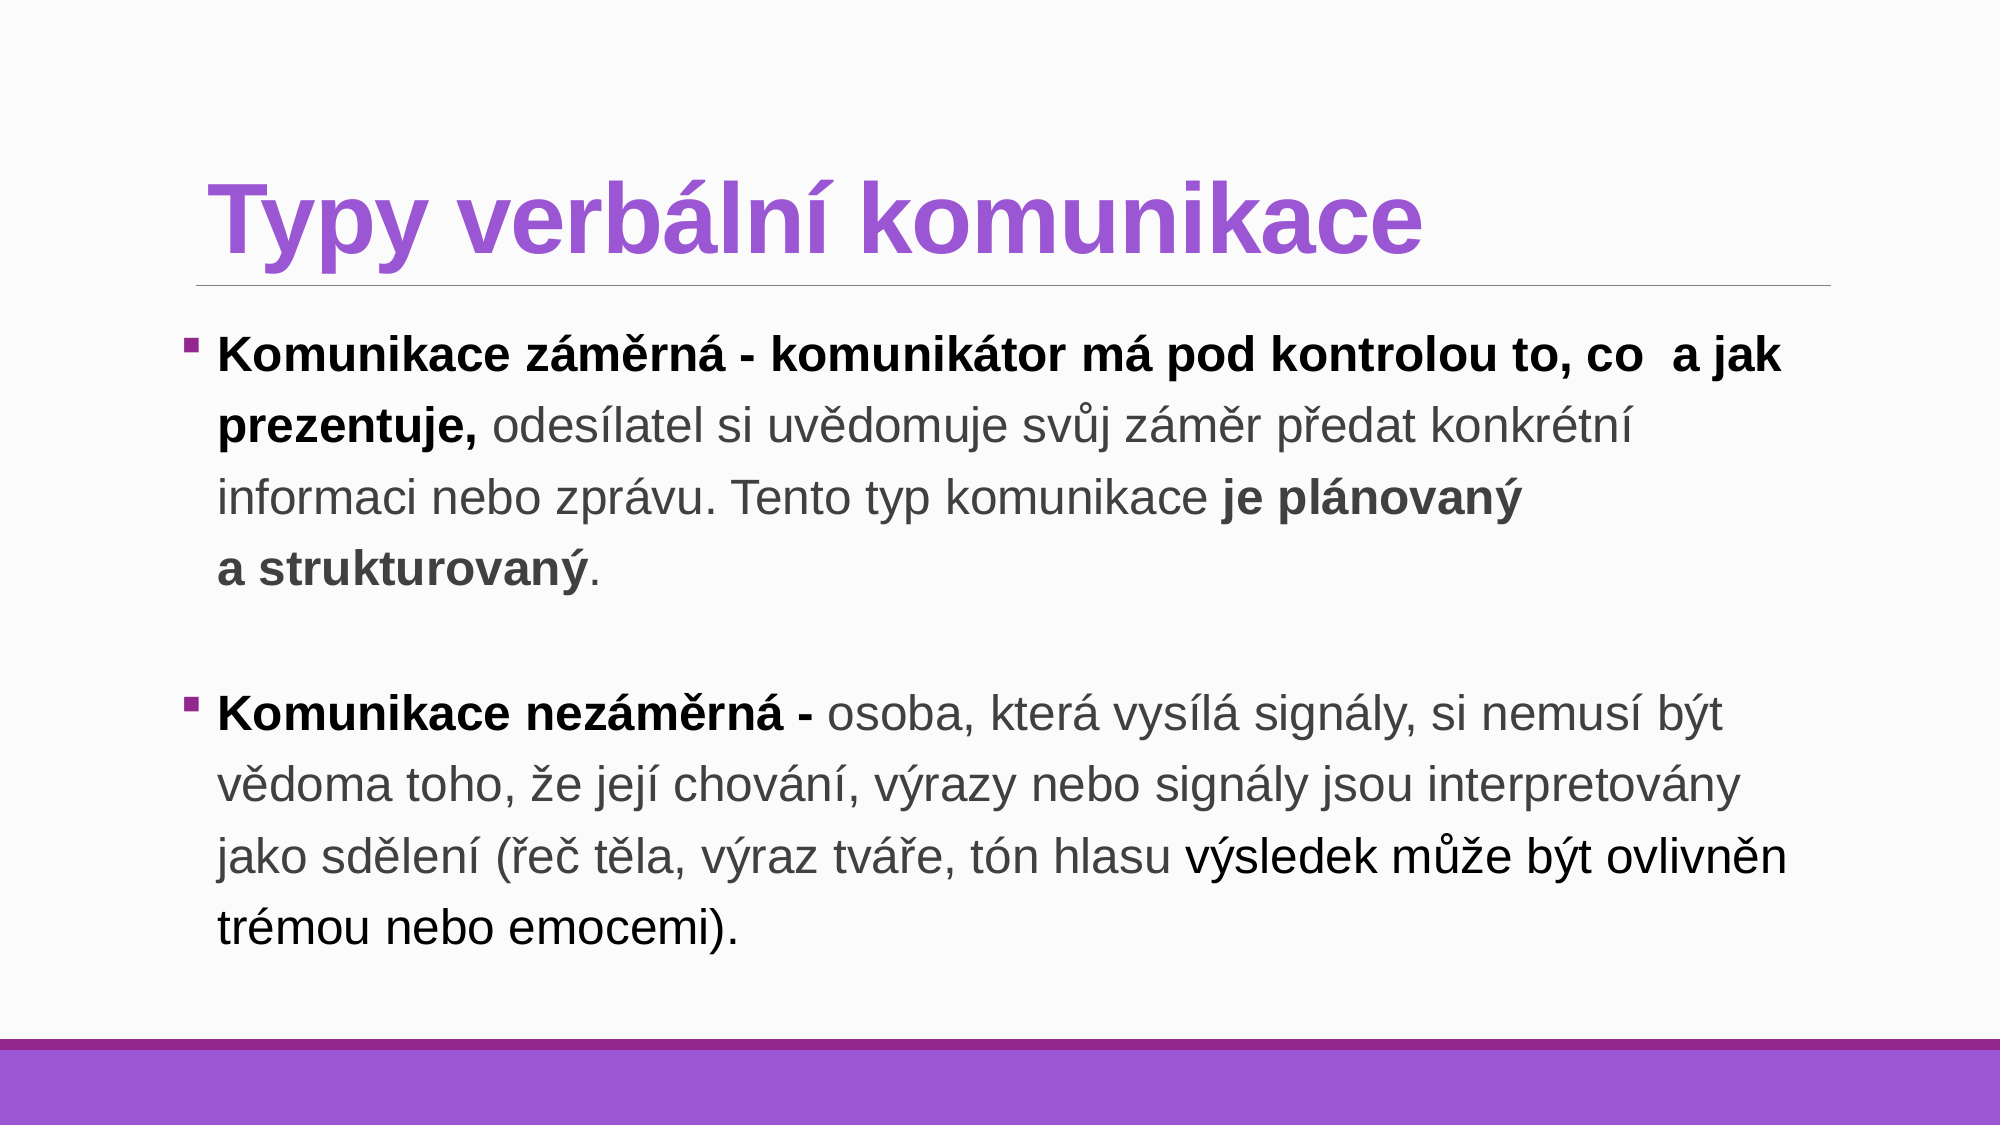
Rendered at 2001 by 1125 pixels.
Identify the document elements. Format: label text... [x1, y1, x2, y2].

list Komunikace záměrná - komunikátor má pod kontrolou to, co a jak prezentuje, odesílatel si uvědomuje svůj záměr předat konkrétní informaci nebo zprávu. Tento typ komunikace je plánovaný a strukturovaný. Komunikace nezáměrná - osoba, která vysílá signály, si nemusí být vědoma toho, že její chování, výrazy nebo signály jsou interpretovány jako sdělení (řeč těla, výraz tváře, tón hlasu výsledek může být ovlivněn trémou nebo emocemi). [180, 302, 1830, 963]
title Typy verbální komunikace [192, 43, 1843, 282]
